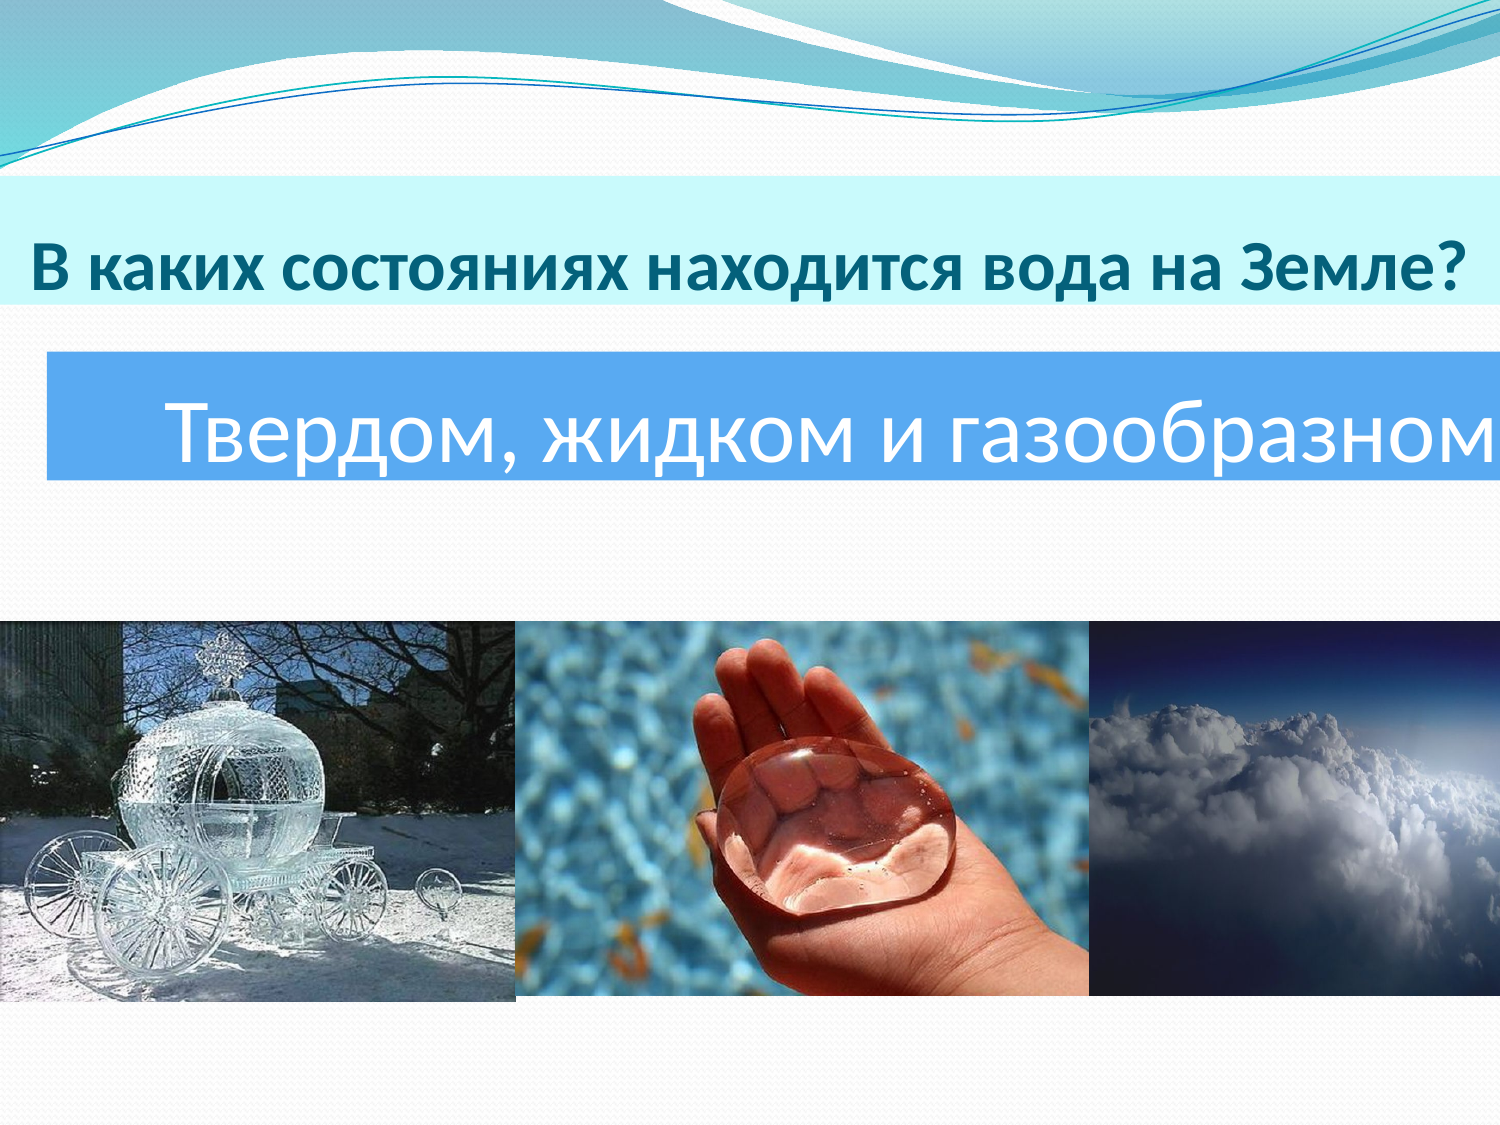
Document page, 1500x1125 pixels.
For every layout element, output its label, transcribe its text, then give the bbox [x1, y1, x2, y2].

text_box В каких состояниях находится вода на Земле? [0, 175, 1500, 305]
text_box Твердом, жидком и газообразном [46, 351, 1500, 481]
picture [0, 620, 1500, 1003]
